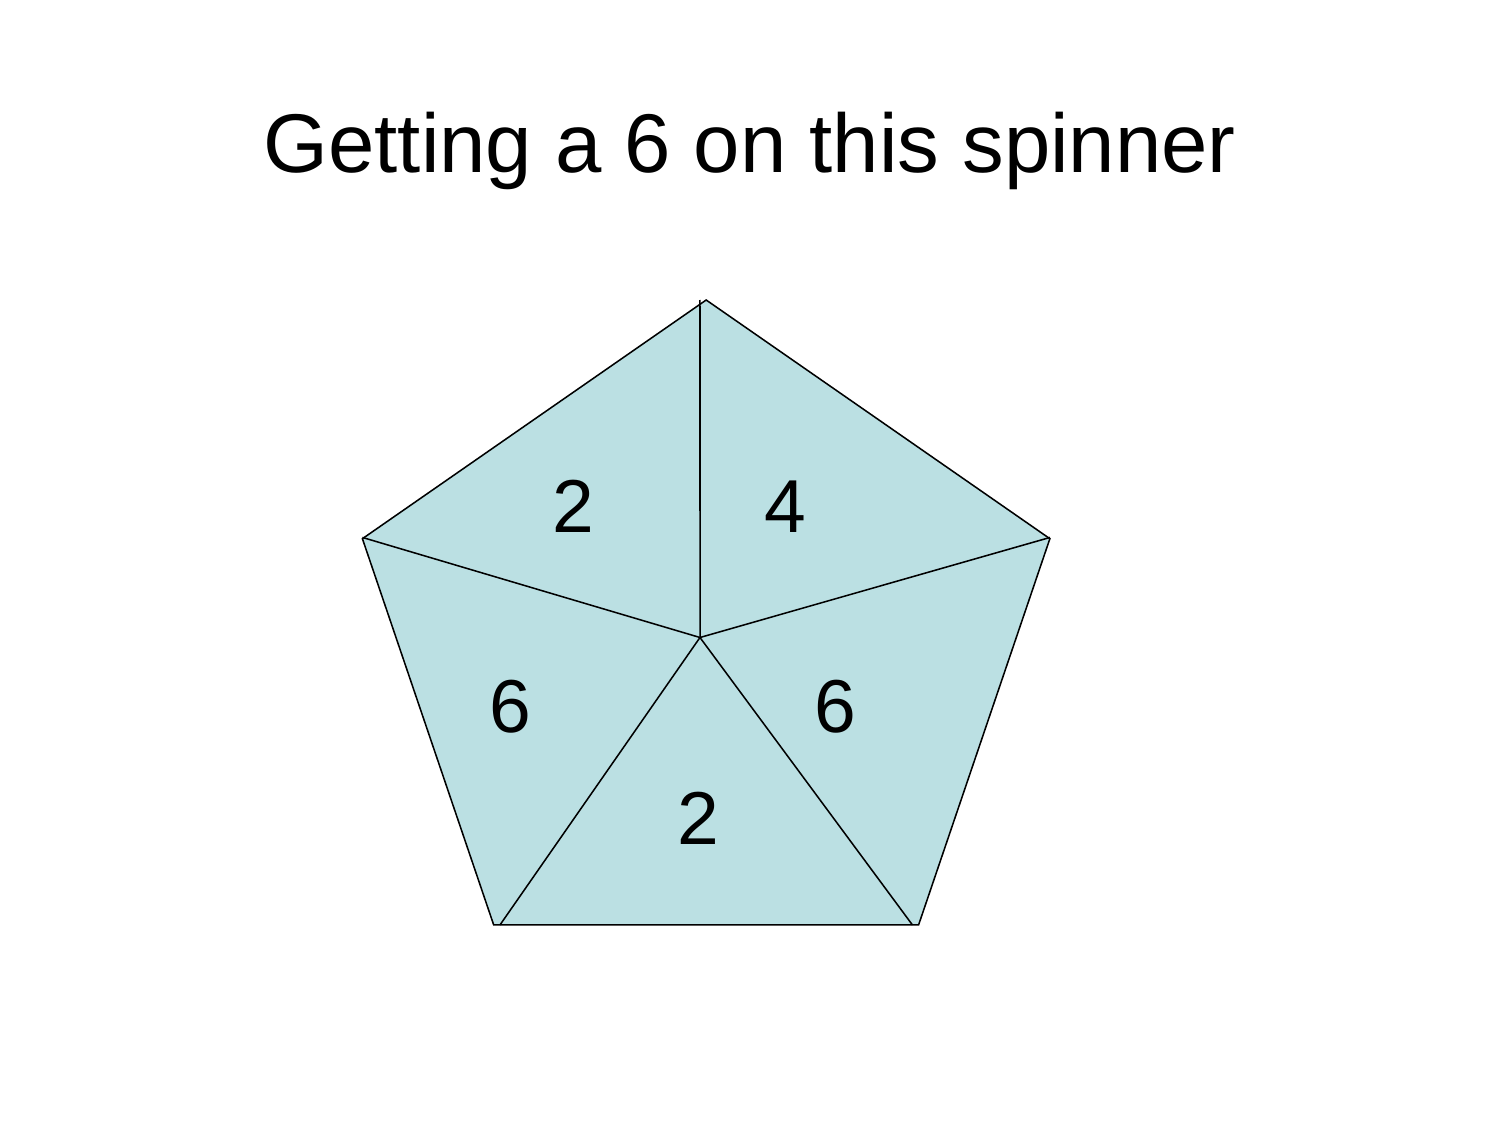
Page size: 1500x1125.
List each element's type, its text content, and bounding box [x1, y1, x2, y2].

text_box 4 [750, 449, 863, 555]
text_box [362, 299, 1050, 925]
title Getting a 6 on this spinner [74, 44, 1426, 233]
text_box 6 [800, 649, 925, 755]
text_box 6 [474, 649, 588, 755]
text_box 2 [537, 449, 663, 555]
text_box 2 [662, 762, 775, 868]
